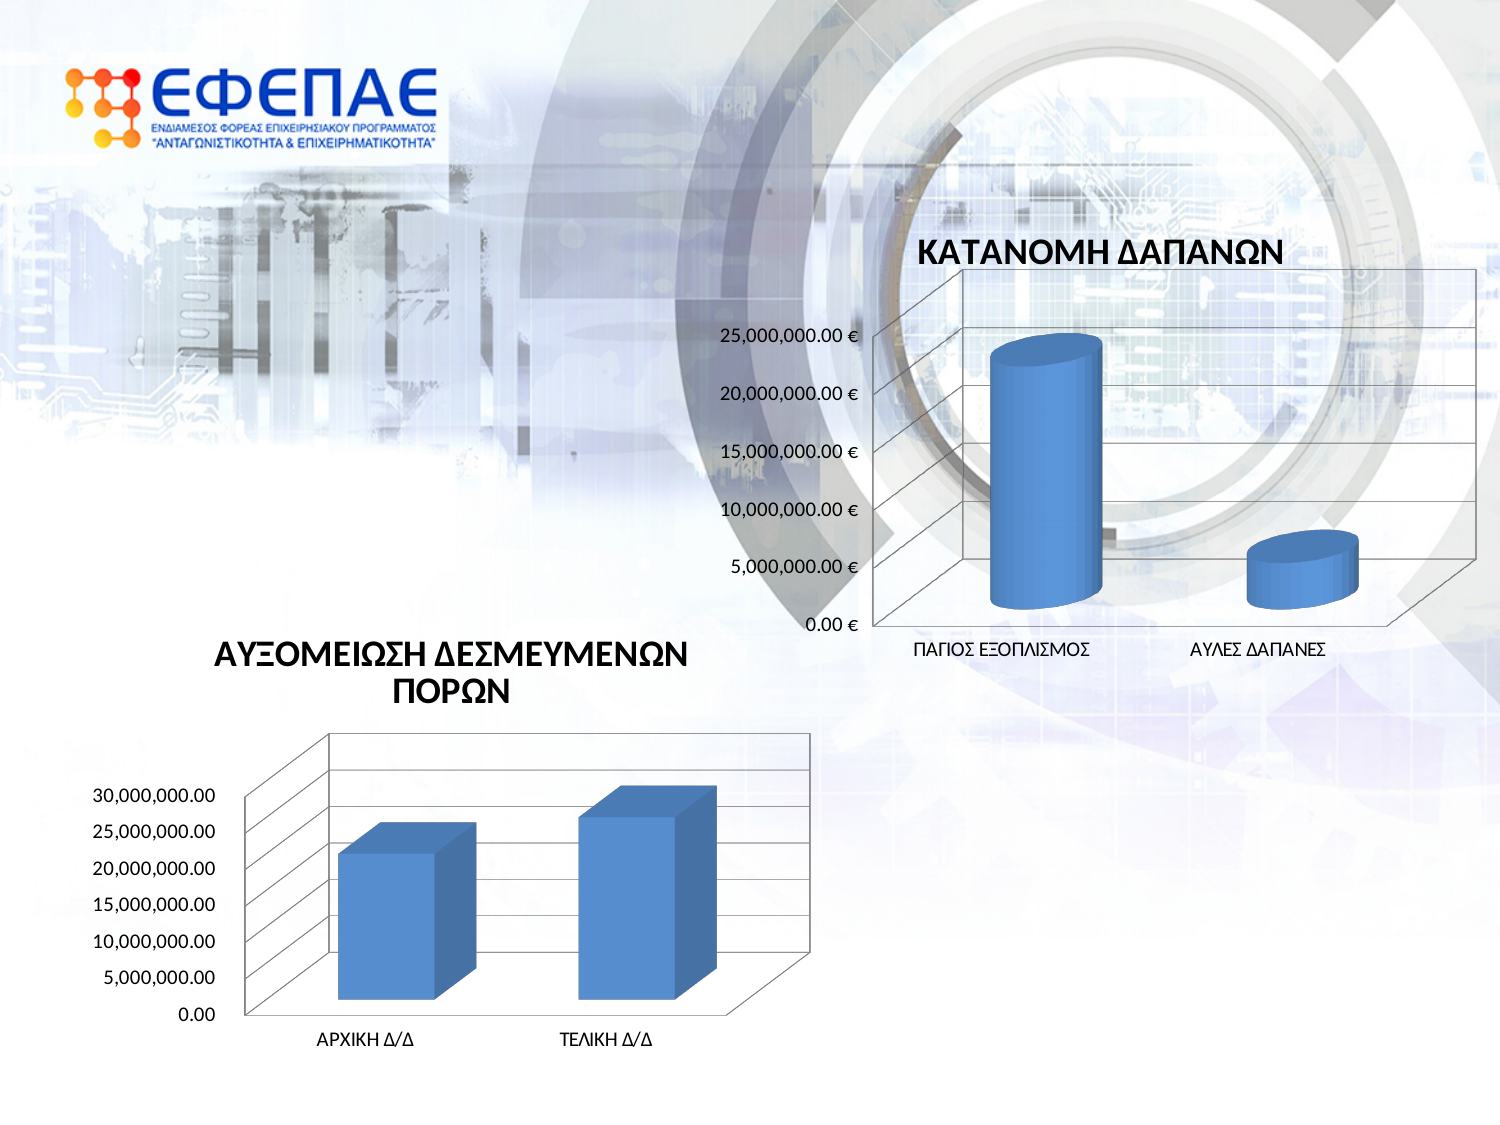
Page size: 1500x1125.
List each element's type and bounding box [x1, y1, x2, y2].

picture [0, 0, 1500, 1125]
chart [76, 207, 1500, 1060]
